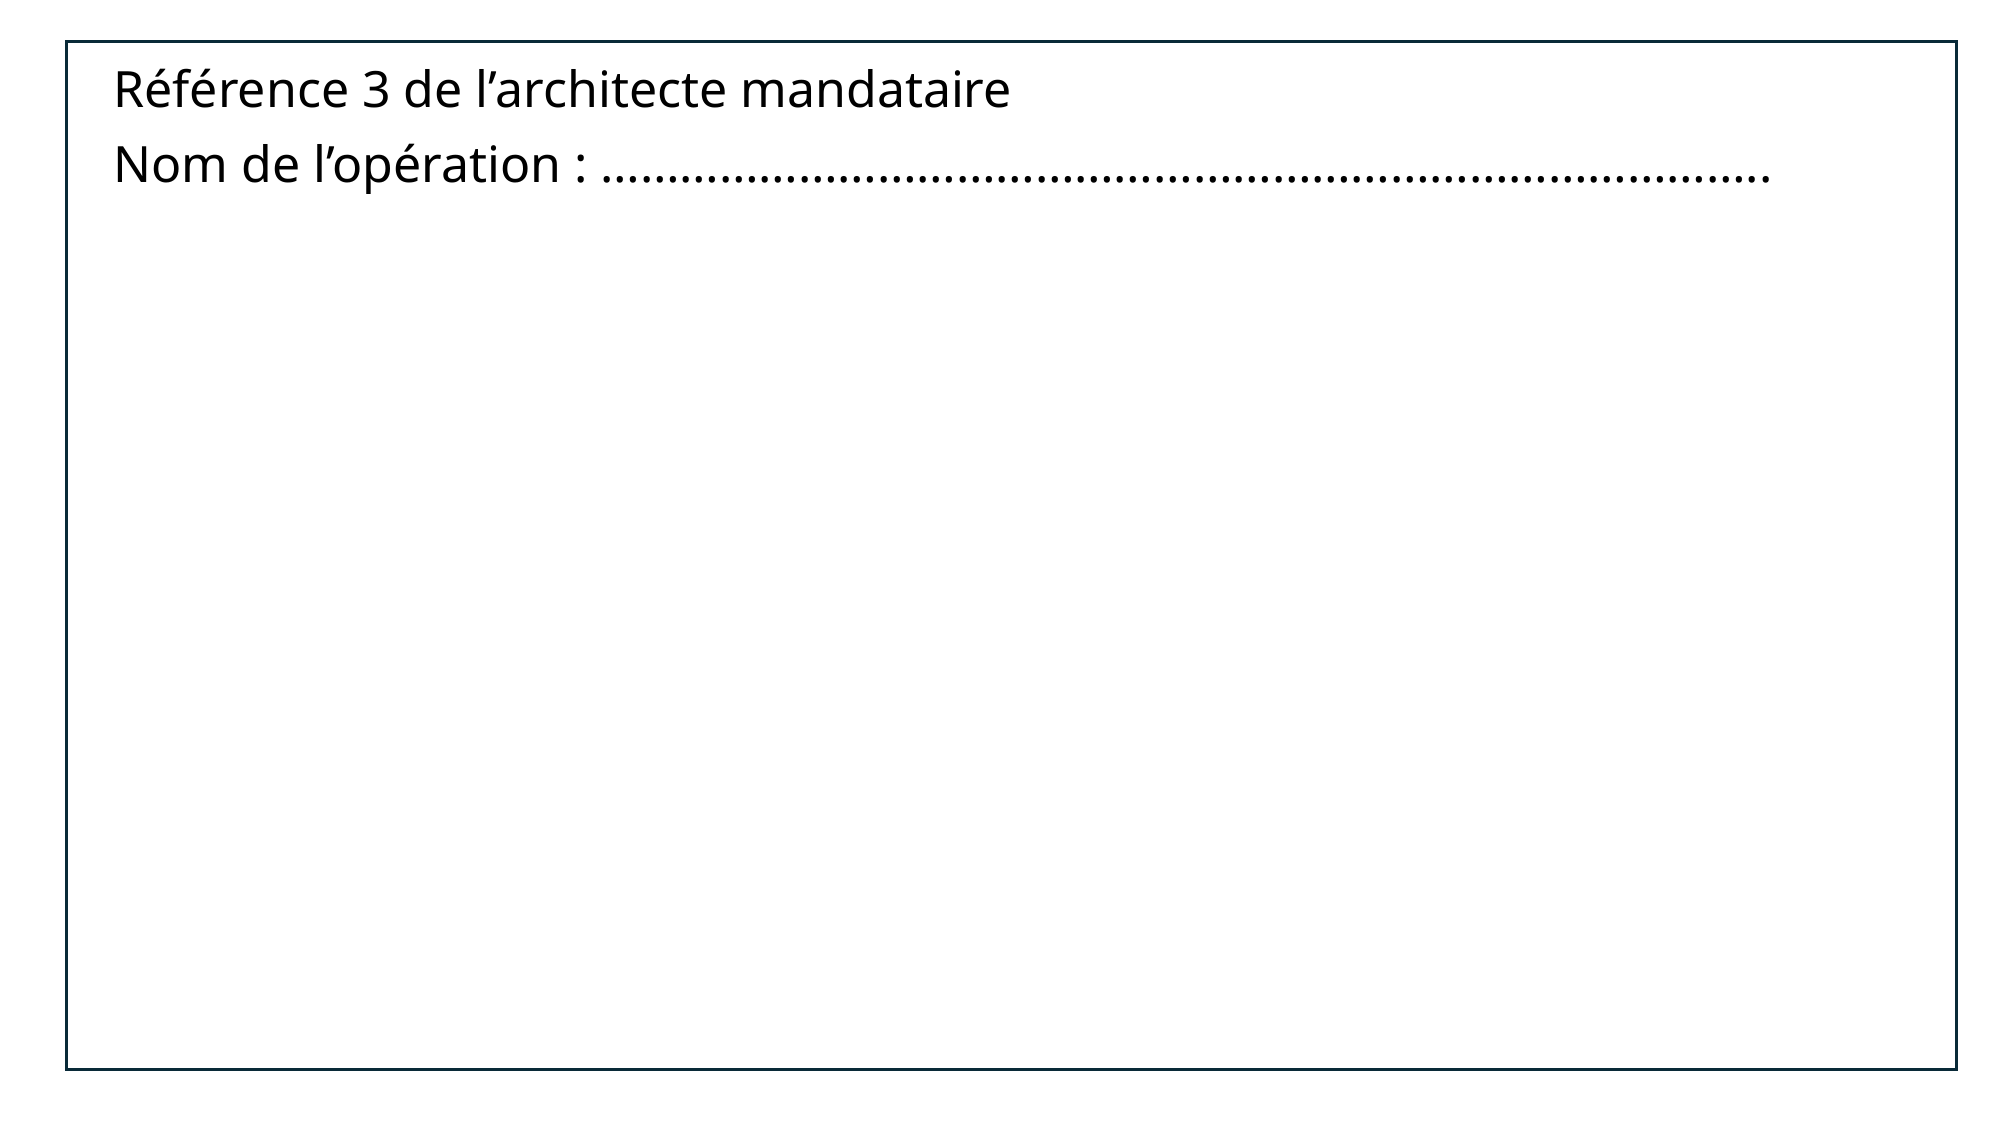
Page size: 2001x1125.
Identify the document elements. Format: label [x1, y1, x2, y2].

text_box [65, 40, 1958, 1071]
